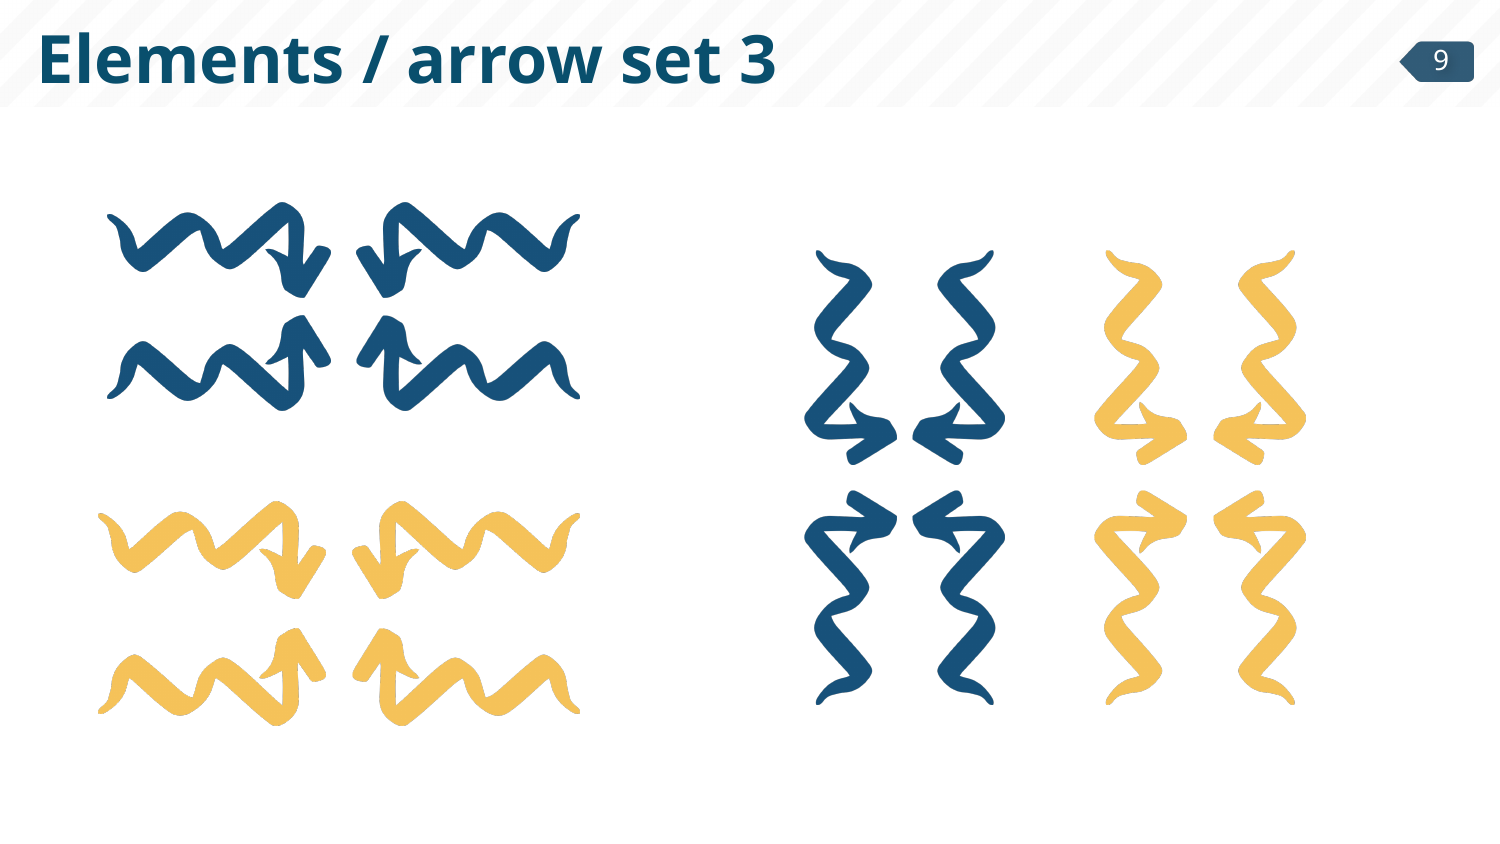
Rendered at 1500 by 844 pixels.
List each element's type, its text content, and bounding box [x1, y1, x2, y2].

picture [107, 202, 331, 299]
picture [352, 628, 580, 726]
title Elements / arrow set 3 [22, 18, 1351, 89]
picture [743, 491, 1367, 705]
picture [98, 501, 326, 599]
picture [98, 628, 326, 726]
picture [352, 501, 580, 599]
picture [356, 202, 580, 299]
picture [107, 315, 331, 411]
picture [0, 0, 1500, 107]
picture [356, 315, 580, 411]
picture [743, 251, 1367, 465]
